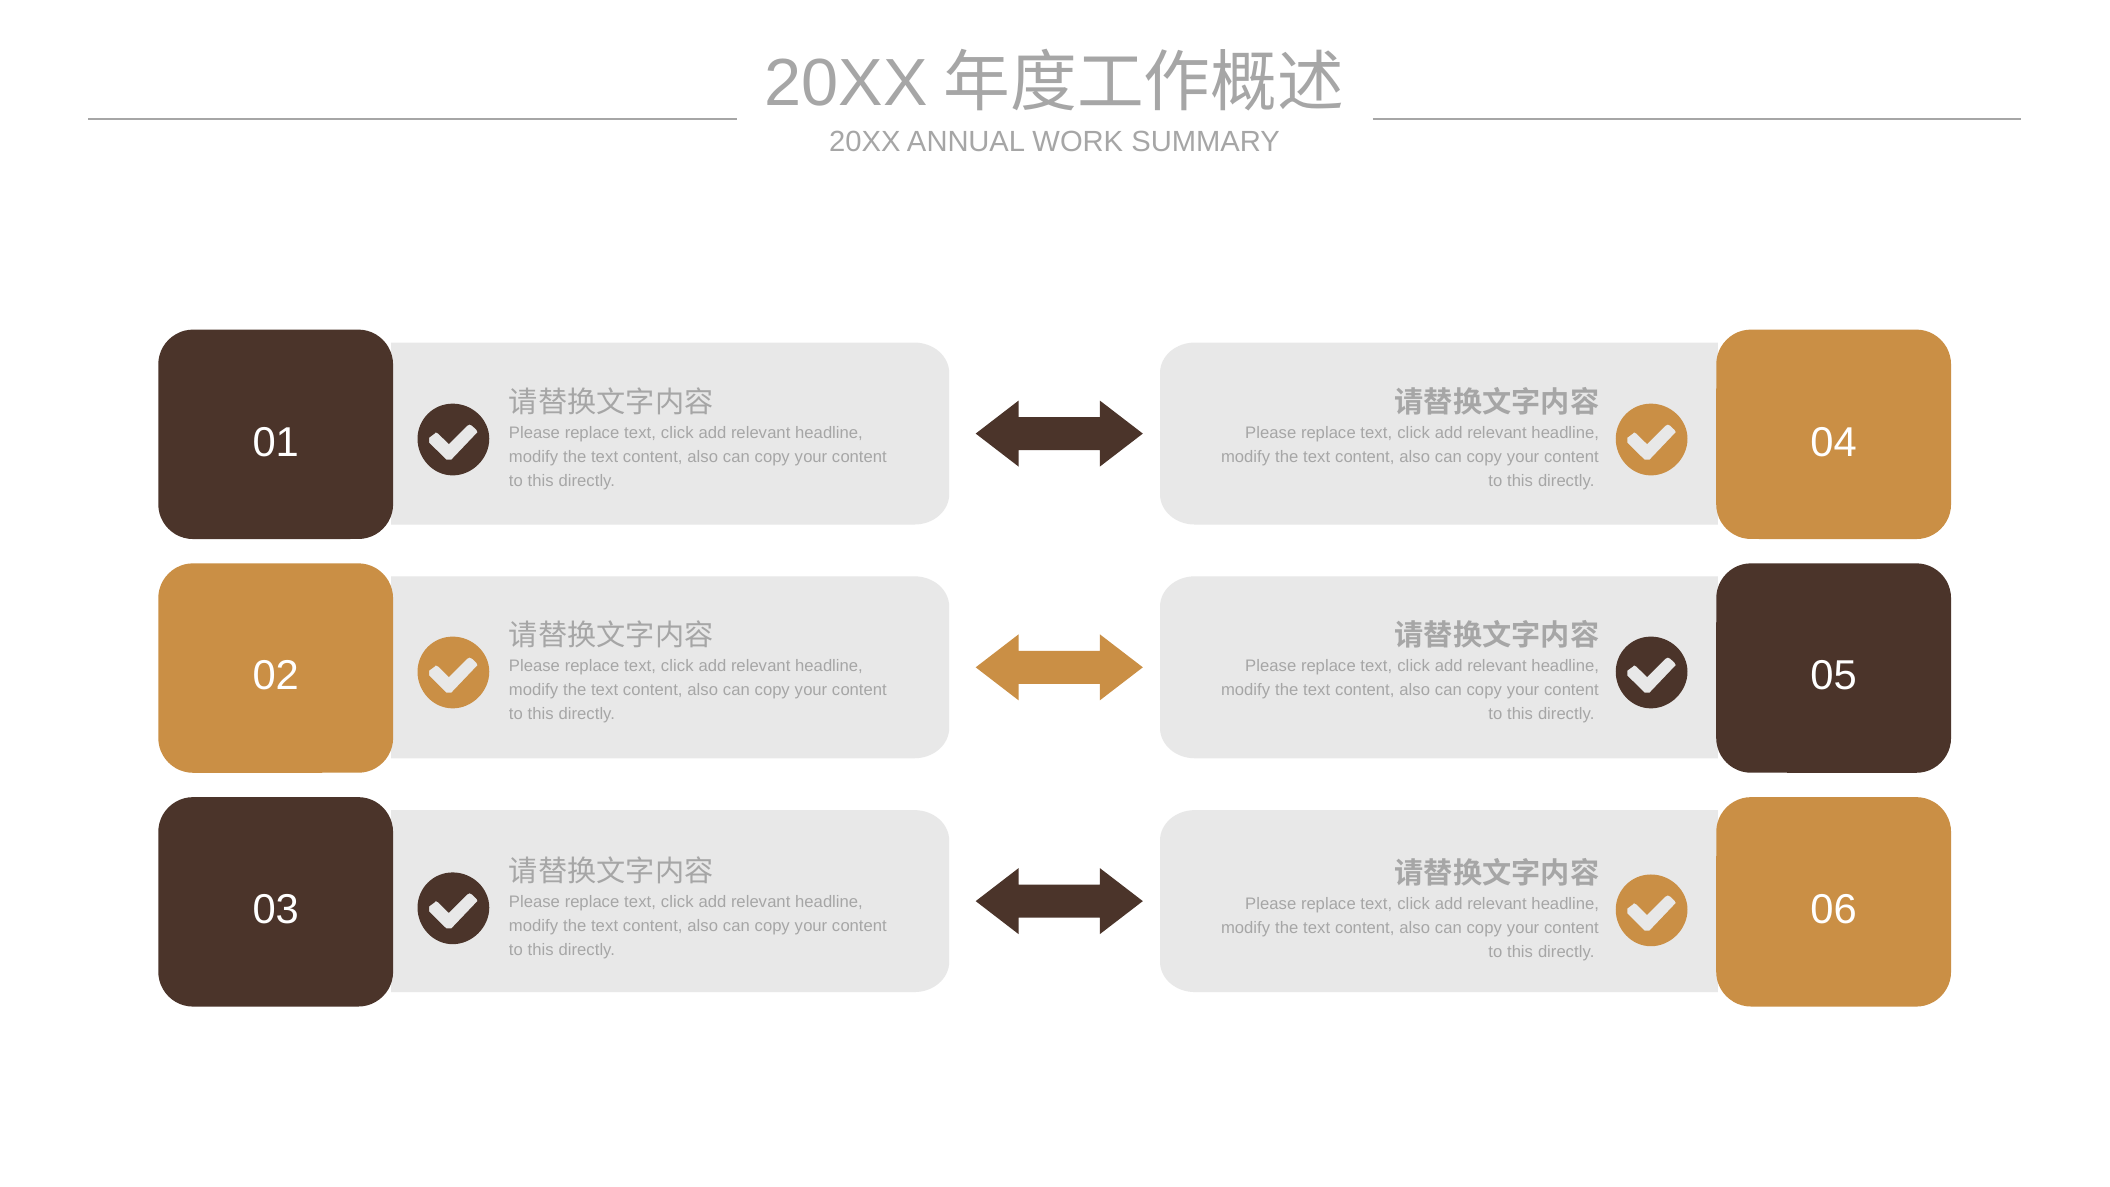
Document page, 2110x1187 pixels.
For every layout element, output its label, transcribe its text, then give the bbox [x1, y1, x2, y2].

text_box 请替换文字内容 Please replace text, click add relevant headline, modify the text content, also can copy your content to this directly. [508, 376, 897, 490]
text_box [1158, 809, 1720, 994]
text_box 20XX ANNUAL WORK SUMMARY [824, 122, 1285, 158]
text_box 请替换文字内容 Please replace text, click add relevant headline, modify the text content, also can copy your content to this directly. [1211, 609, 1600, 723]
text_box [974, 632, 1145, 703]
text_box 20XX年度工作概述 [730, 38, 1379, 119]
text_box [390, 341, 951, 526]
text_box 01 [157, 328, 395, 541]
text_box [390, 575, 951, 760]
text_box 请替换文字内容 Please replace text, click add relevant headline, modify the text content, also can copy your content to this directly. [508, 609, 897, 723]
text_box [1615, 636, 1688, 709]
text_box [417, 636, 490, 709]
text_box 02 [157, 562, 395, 774]
text_box 请替换文字内容 Please replace text, click add relevant headline, modify the text content, also can copy your content to this directly. [1211, 847, 1600, 961]
text_box [417, 403, 490, 476]
text_box [390, 809, 951, 994]
text_box [974, 398, 1145, 469]
text_box 06 [1715, 796, 1953, 1008]
text_box 03 [157, 796, 395, 1008]
text_box [1158, 575, 1720, 760]
text_box [417, 872, 490, 945]
text_box [974, 865, 1145, 937]
text_box [1158, 341, 1720, 526]
text_box 04 [1715, 328, 1953, 541]
text_box [1615, 874, 1688, 947]
text_box 05 [1715, 562, 1953, 774]
text_box [1615, 403, 1688, 476]
text_box 请替换文字内容 Please replace text, click add relevant headline, modify the text content, also can copy your content to this directly. [508, 844, 897, 959]
text_box 请替换文字内容 Please replace text, click add relevant headline, modify the text content, also can copy your content to this directly. [1211, 376, 1600, 490]
